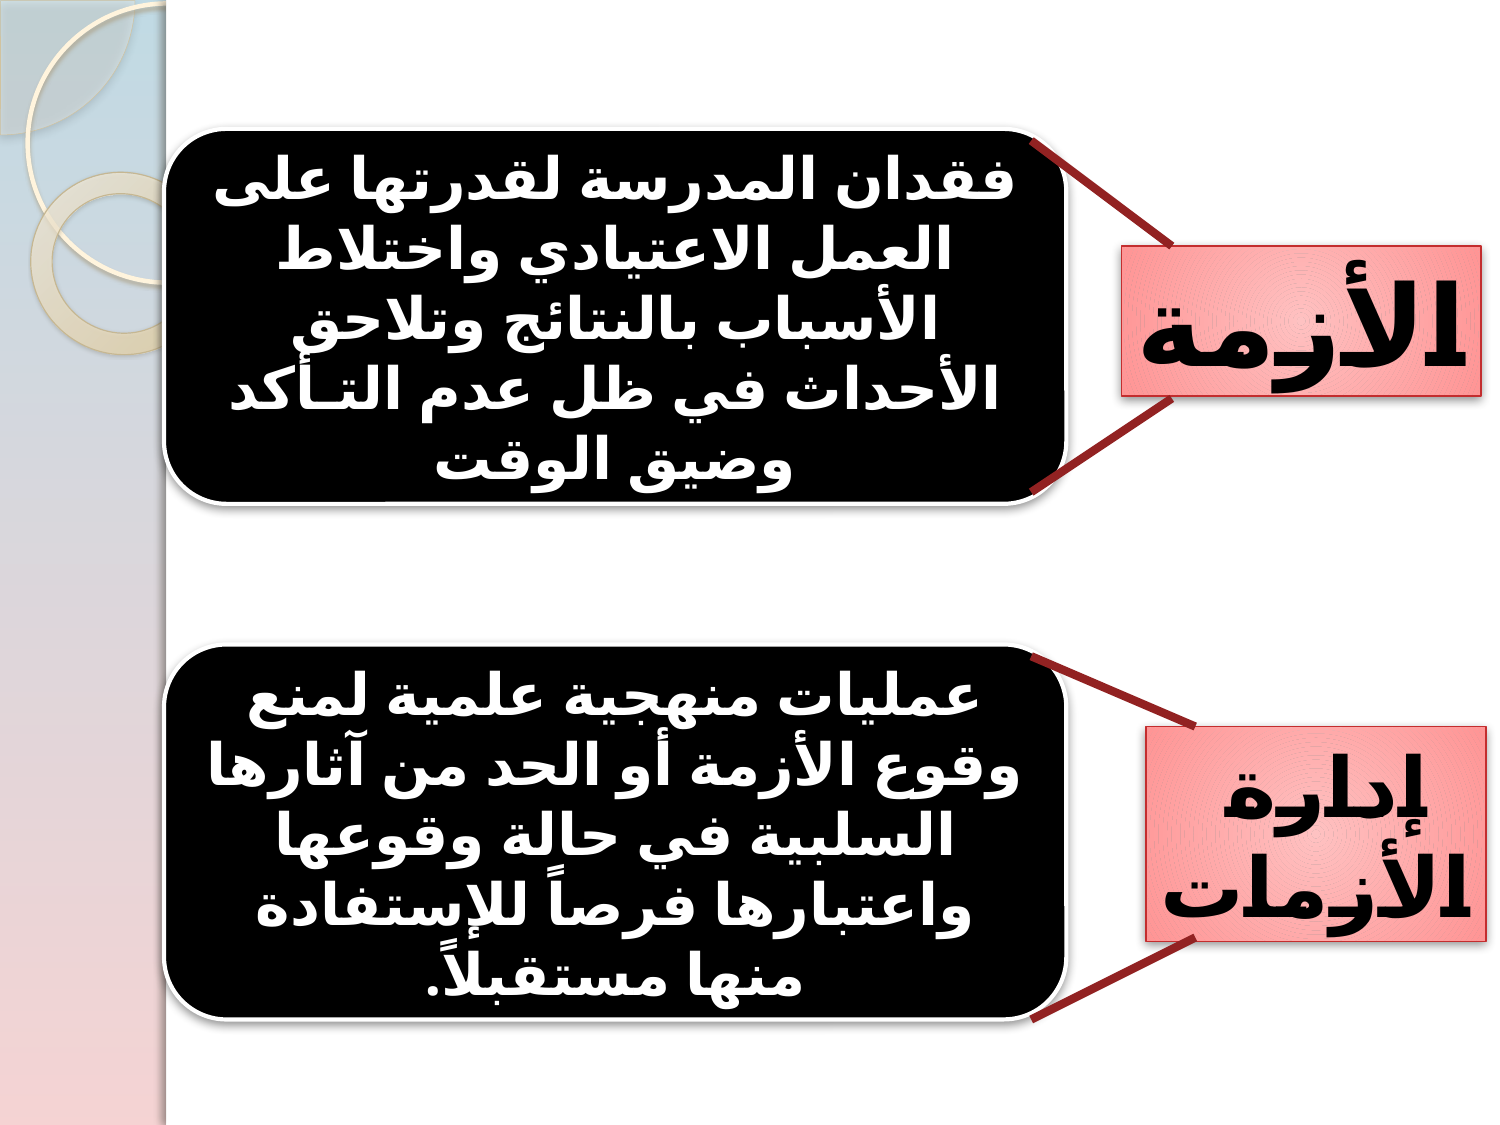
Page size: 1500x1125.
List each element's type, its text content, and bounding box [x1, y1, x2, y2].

text_box الأزمة [1121, 245, 1482, 397]
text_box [1030, 937, 1196, 1020]
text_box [1031, 140, 1173, 247]
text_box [1030, 656, 1196, 727]
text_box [1031, 398, 1173, 493]
text_box عمليات منهجية علمية لمنع وقوع الأزمة أو الحد من آثارها السلبية في حالة وقوعها واعتبارها فرصاً للإستفادة منها مستقبلاً. [161, 642, 1069, 1022]
text_box فقدان المدرسة لقدرتها على العمل الاعتيادي واختلاط الأسباب بالنتائج وتلاحق الأحداث في ظل عدم التـأكد وضيق الوقت [161, 126, 1069, 506]
text_box إدارة الأزمات [1145, 726, 1487, 942]
